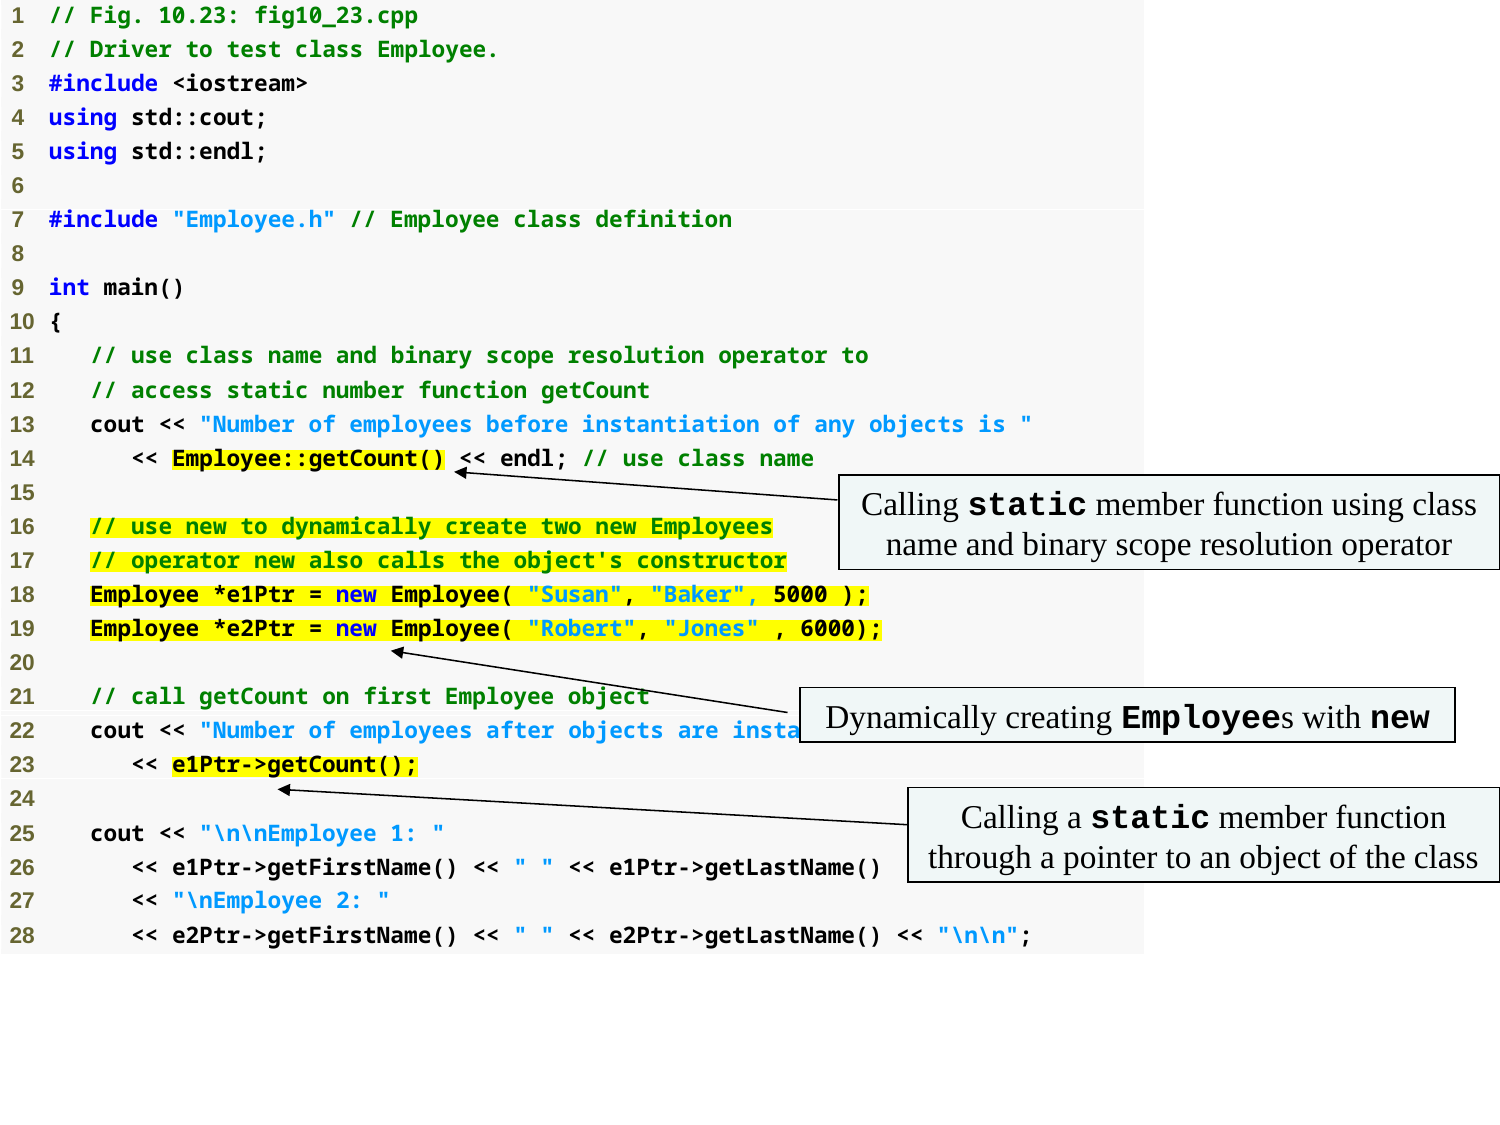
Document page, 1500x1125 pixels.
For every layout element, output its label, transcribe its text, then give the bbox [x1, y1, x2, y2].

text_box Calling static member function using class name and binary scope resolution operator [1152, 474, 1500, 570]
text_box Dynamically creating Employees with new [1152, 687, 1456, 743]
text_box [0, 0, 1149, 984]
text_box Calling a static member function through a pointer to an object of the class [1152, 787, 1500, 882]
